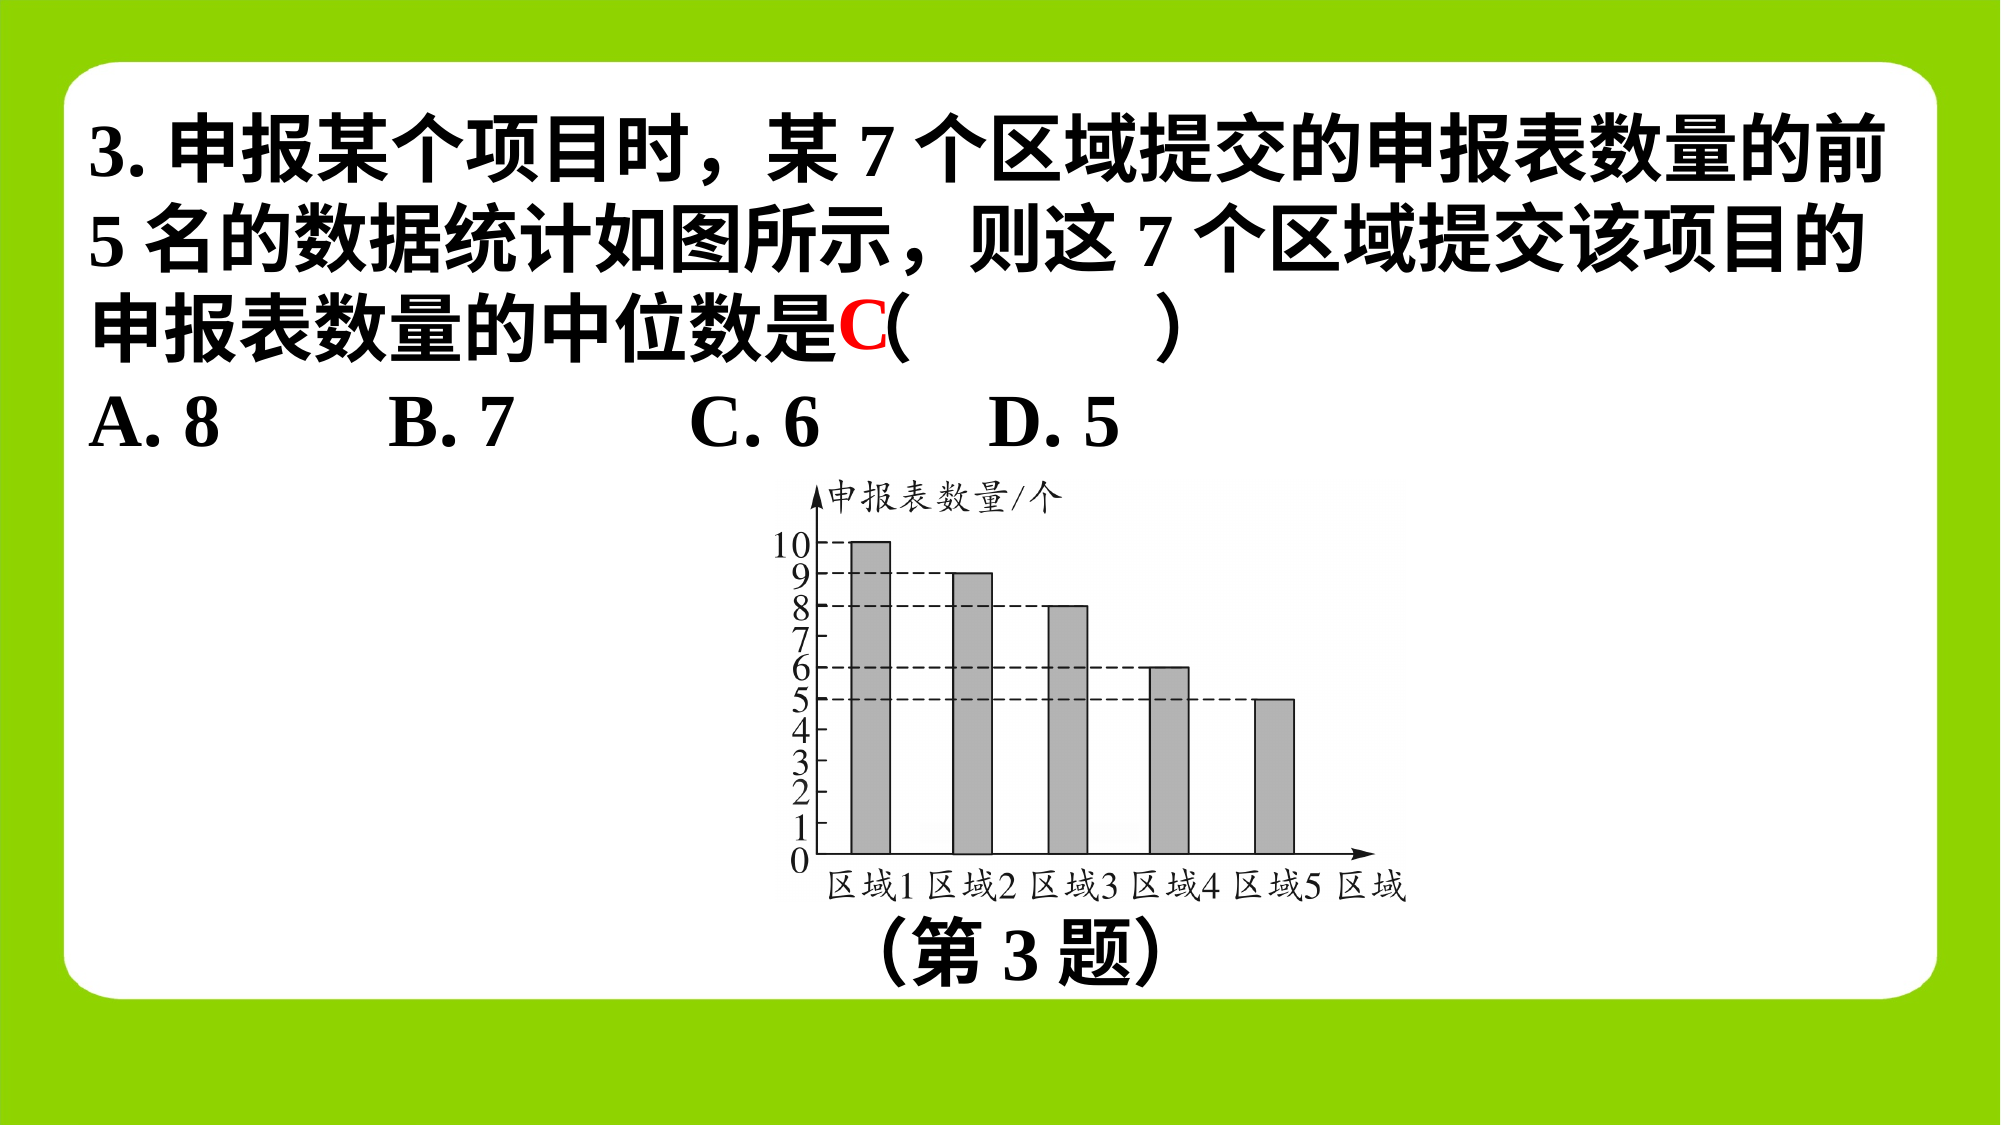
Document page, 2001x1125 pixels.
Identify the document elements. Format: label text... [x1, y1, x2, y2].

picture [0, 0, 2001, 1125]
text_box C [822, 267, 907, 373]
text_box 3.申报某个项目时，某7个区域提交的申报表数量的前5名的数据统计如图所示，则这7个区域提交该项目的申报表数量的中位数是（ C ） A. 8 B. 7 C. 6 D. 5 [88, 101, 1933, 541]
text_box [775, 479, 1406, 968]
